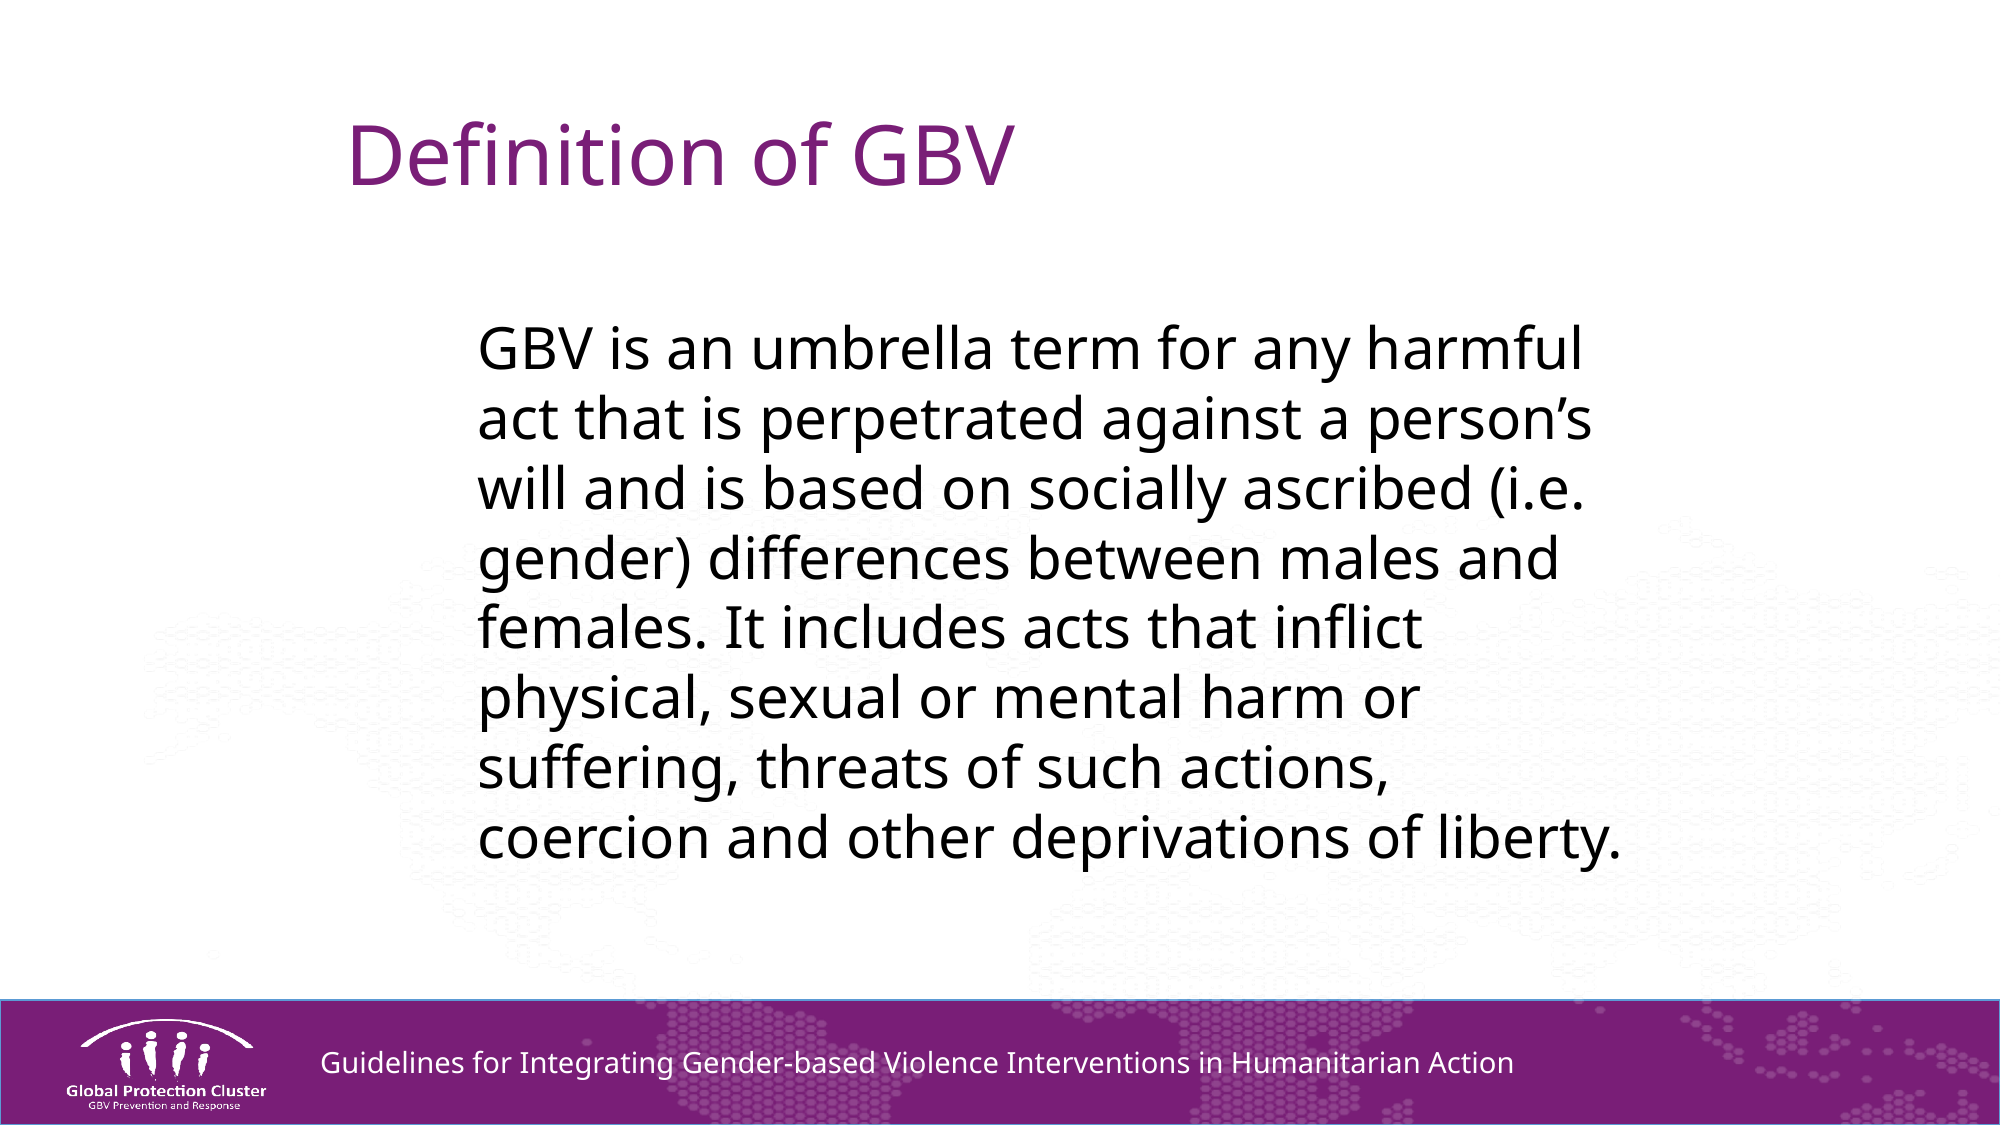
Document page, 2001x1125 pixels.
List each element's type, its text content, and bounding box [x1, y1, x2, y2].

text_box GBV is an umbrella term for any harmful act that is perpetrated against a person’s will and is based on socially ascribed (i.e. gender) differences between males and females. It includes acts that inflict physical, sexual or mental harm or suffering, threats of such actions, coercion and other deprivations of liberty. [462, 303, 1649, 898]
text_box Definition of GBV [329, 94, 1263, 378]
picture [56, 254, 2001, 1125]
